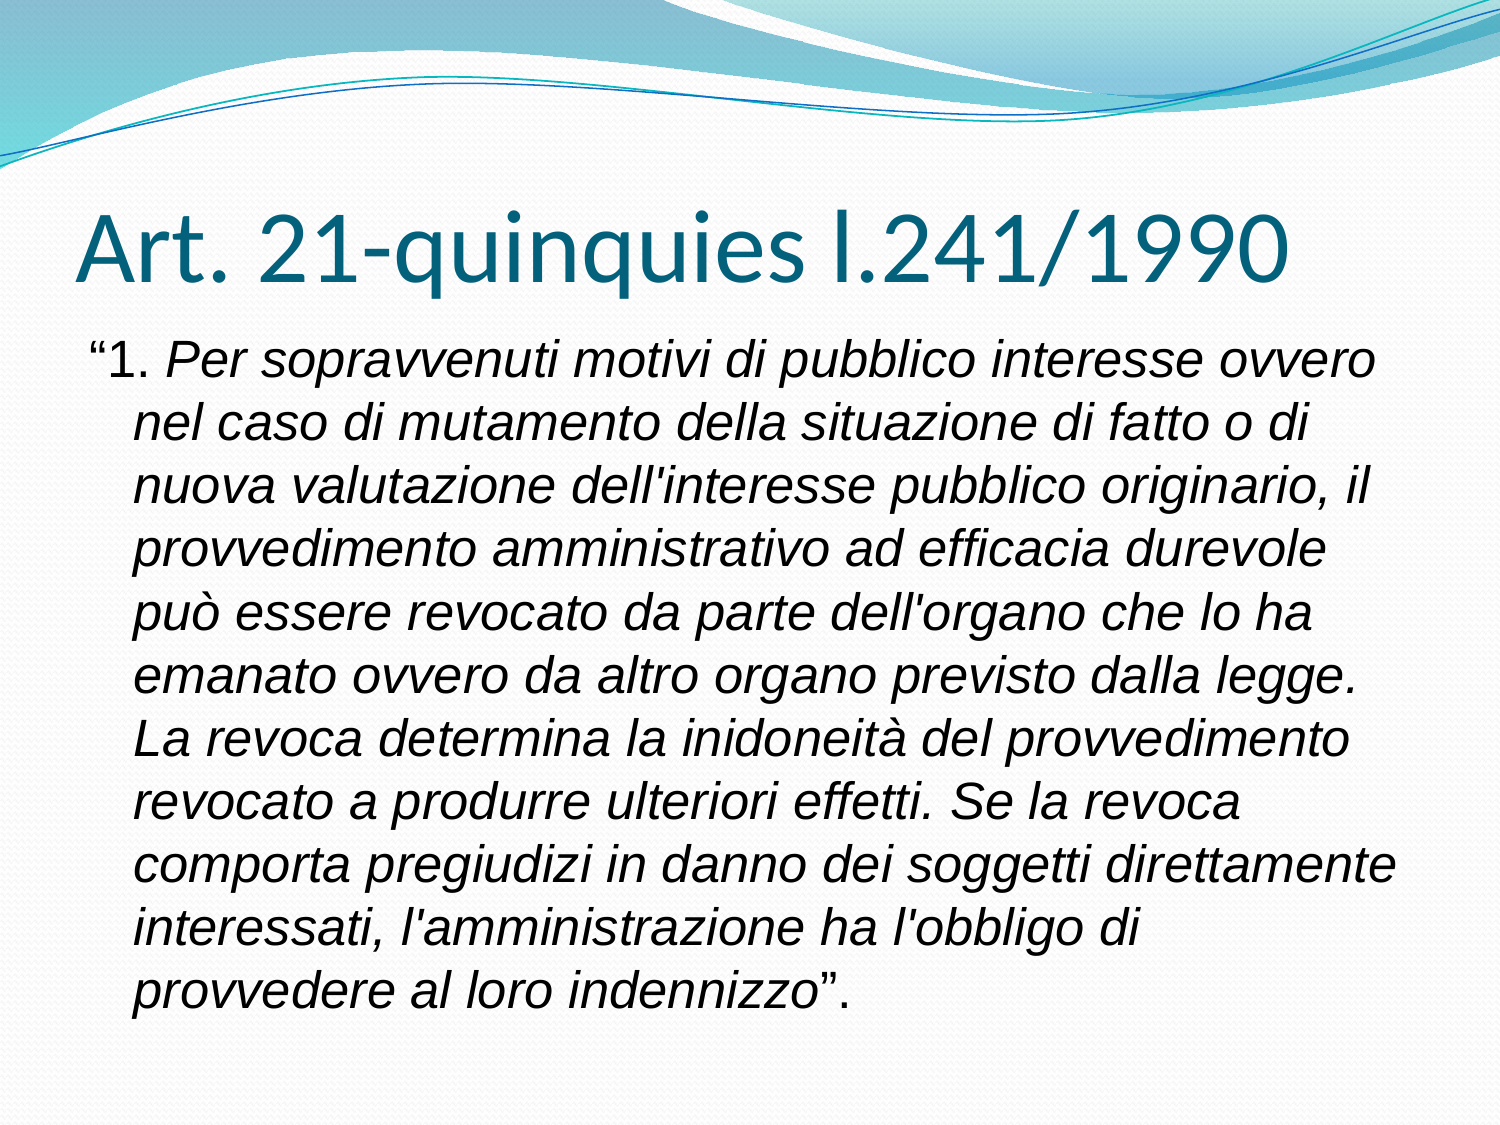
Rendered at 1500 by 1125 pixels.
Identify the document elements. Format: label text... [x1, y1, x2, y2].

title Art. 21-quinquies l.241/1990 [75, 115, 1425, 303]
list “1. Per sopravvenuti motivi di pubblico interesse ovvero nel caso di mutamento della situazione di fatto o di nuova valutazione dell'interesse pubblico originario, il provvedimento amministrativo ad efficacia durevole può essere revocato da parte dell'organo che lo ha emanato ovvero da altro organo previsto dalla legge. La revoca determina la inidoneità del provvedimento revocato a produrre ulteriori effetti. Se la revoca comporta pregiudizi in danno dei soggetti direttamente interessati, l'amministrazione ha l'obbligo di provvedere al loro indennizzo”. [75, 317, 1425, 1038]
